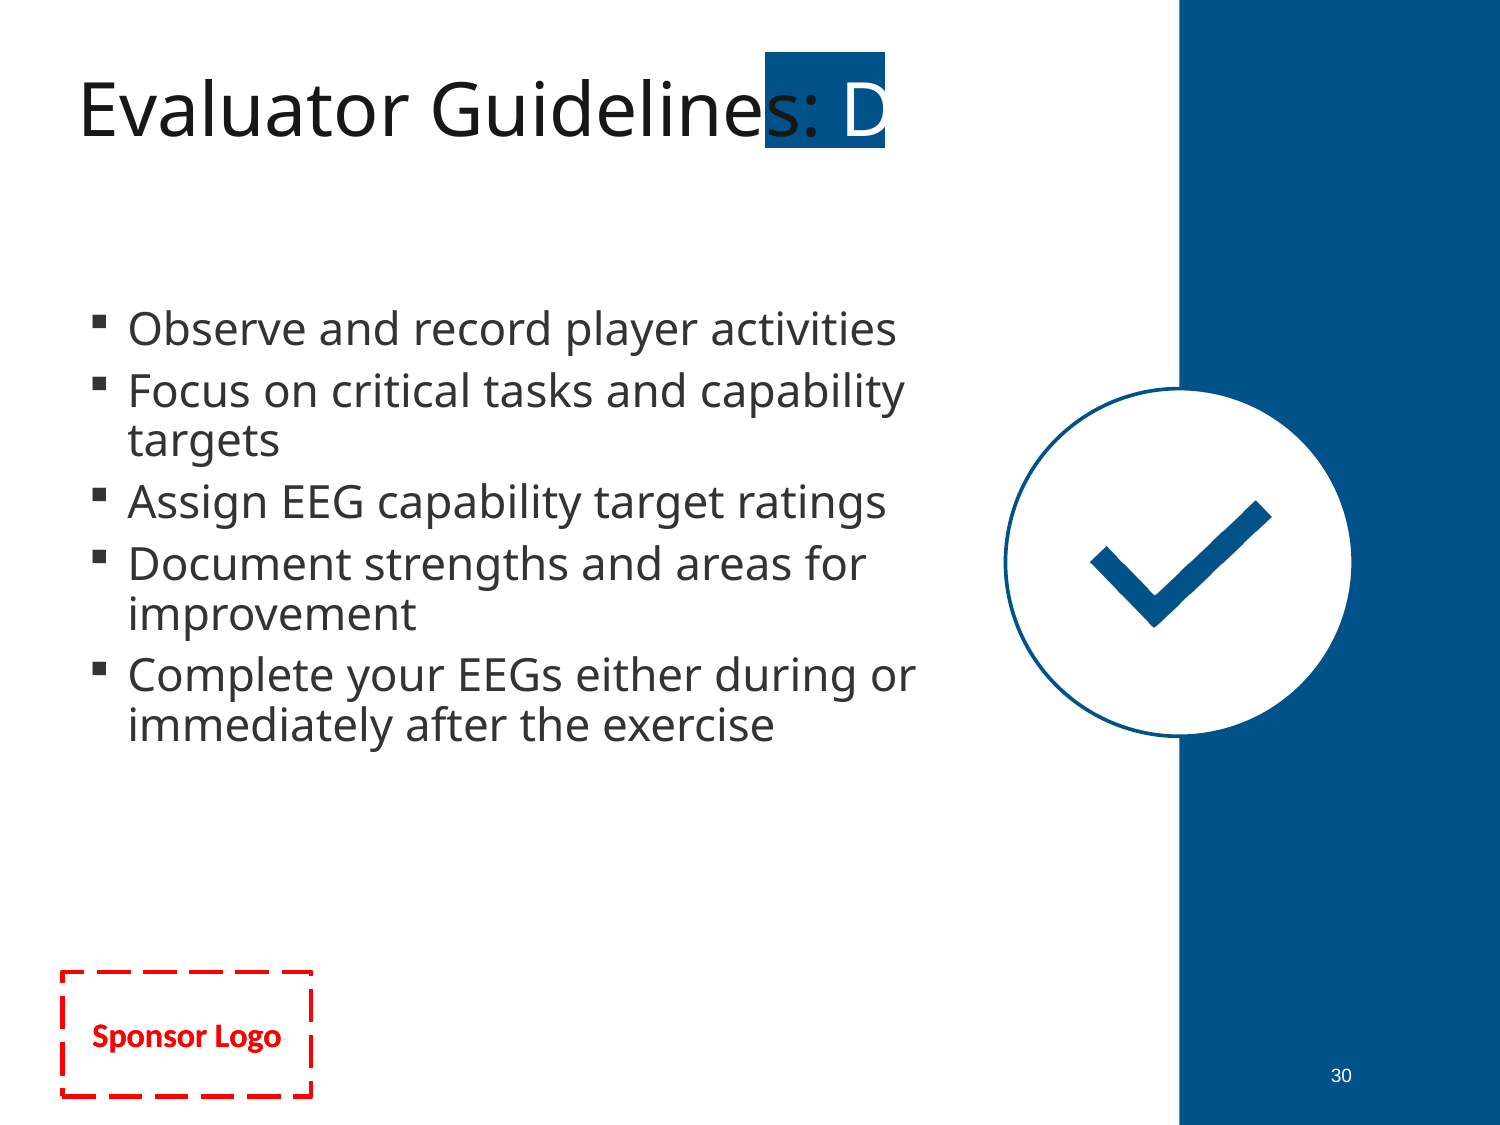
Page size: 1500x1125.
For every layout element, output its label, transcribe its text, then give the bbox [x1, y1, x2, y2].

list Observe and record player activities Focus on critical tasks and capability targets Assign EEG capability target ratings Document strengths and areas for improvement Complete your EEGs either during or immediately after the exercise [37, 167, 1051, 890]
picture [1086, 469, 1275, 658]
slide_number 30 [1242, 1052, 1368, 1098]
text_box [1003, 386, 1356, 739]
text_box [1177, 0, 1500, 1125]
title Evaluator Guidelines: DO [62, 24, 982, 167]
